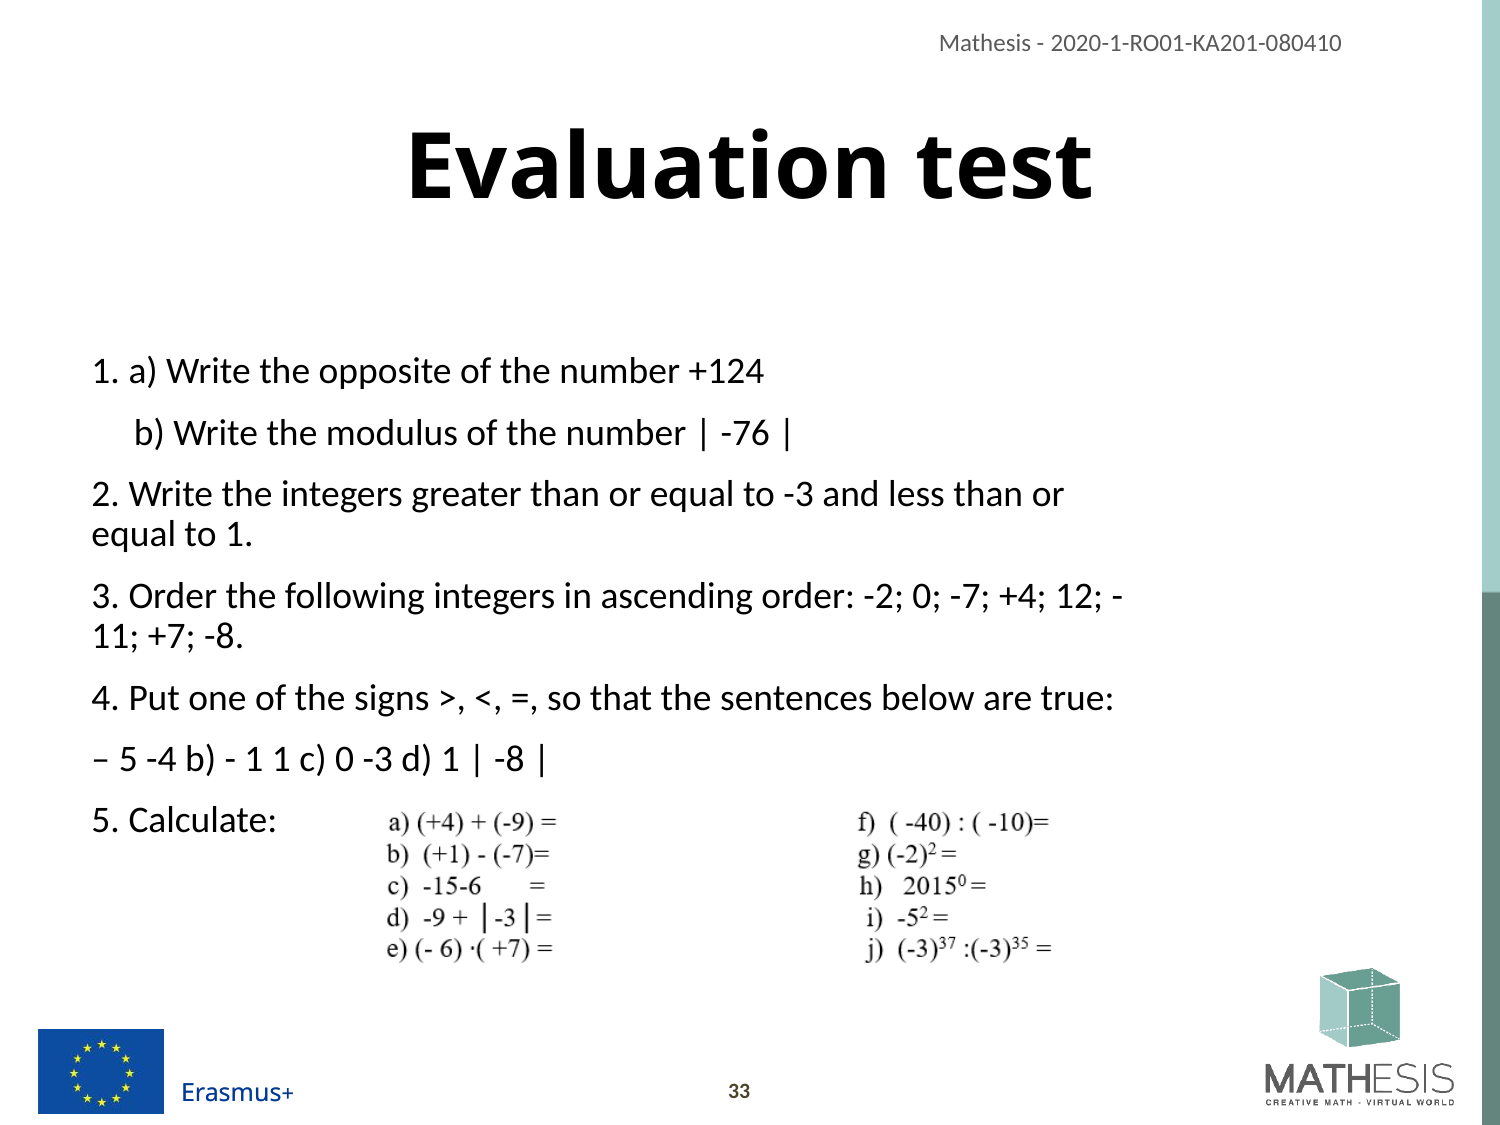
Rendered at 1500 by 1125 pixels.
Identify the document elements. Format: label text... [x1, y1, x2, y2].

title Evaluation test [103, 59, 1397, 278]
list 1. a) Write the opposite of the number +124 b) Write the modulus of the number | -76 | 2. Write the integers greater than or equal to -3 and less than or equal to 1. 3. Order the following integers in ascending order: -2; 0; -7; +4; 12; -11; +7; -8. 4. Put one of the signs >, <, =, so that the sentences below are true: – 5 -4 b) - 1 1 c) 0 -3 d) 1 | -8 | 5. Calculate: [76, 344, 1159, 822]
picture [38, 1029, 164, 1114]
picture [377, 806, 1084, 970]
